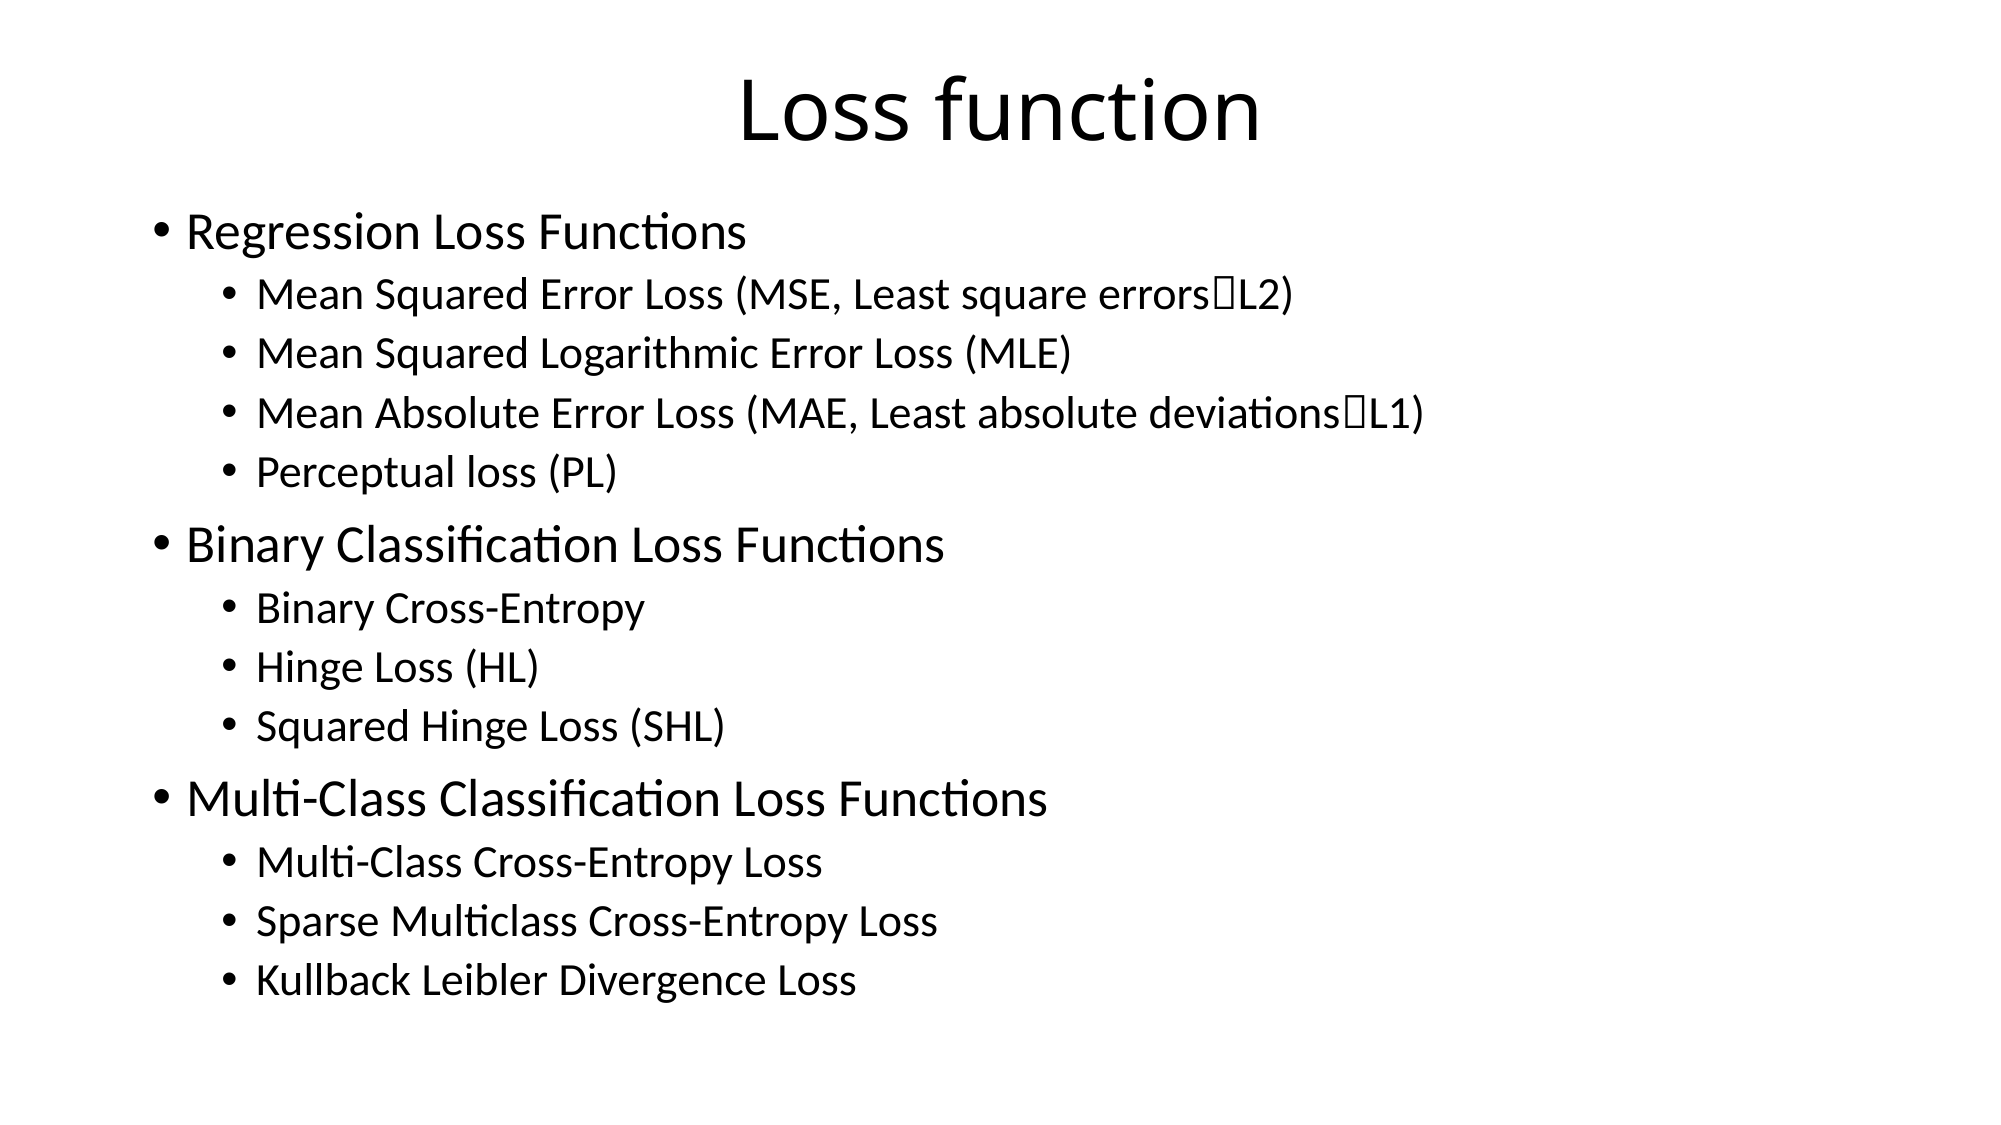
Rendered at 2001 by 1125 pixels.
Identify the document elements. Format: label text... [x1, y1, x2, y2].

list Regression Loss Functions Mean Squared Error Loss (MSE, Least square errorsL2) Mean Squared Logarithmic Error Loss (MLE) Mean Absolute Error Loss (MAE, Least absolute deviationsL1) Perceptual loss (PL) Binary Classification Loss Functions Binary Cross-Entropy Hinge Loss (HL) Squared Hinge Loss (SHL) Multi-Class Classification Loss Functions Multi-Class Cross-Entropy Loss Sparse Multiclass Cross-Entropy Loss Kullback Leibler Divergence Loss [137, 195, 1863, 1014]
title Loss function [137, 59, 1863, 167]
